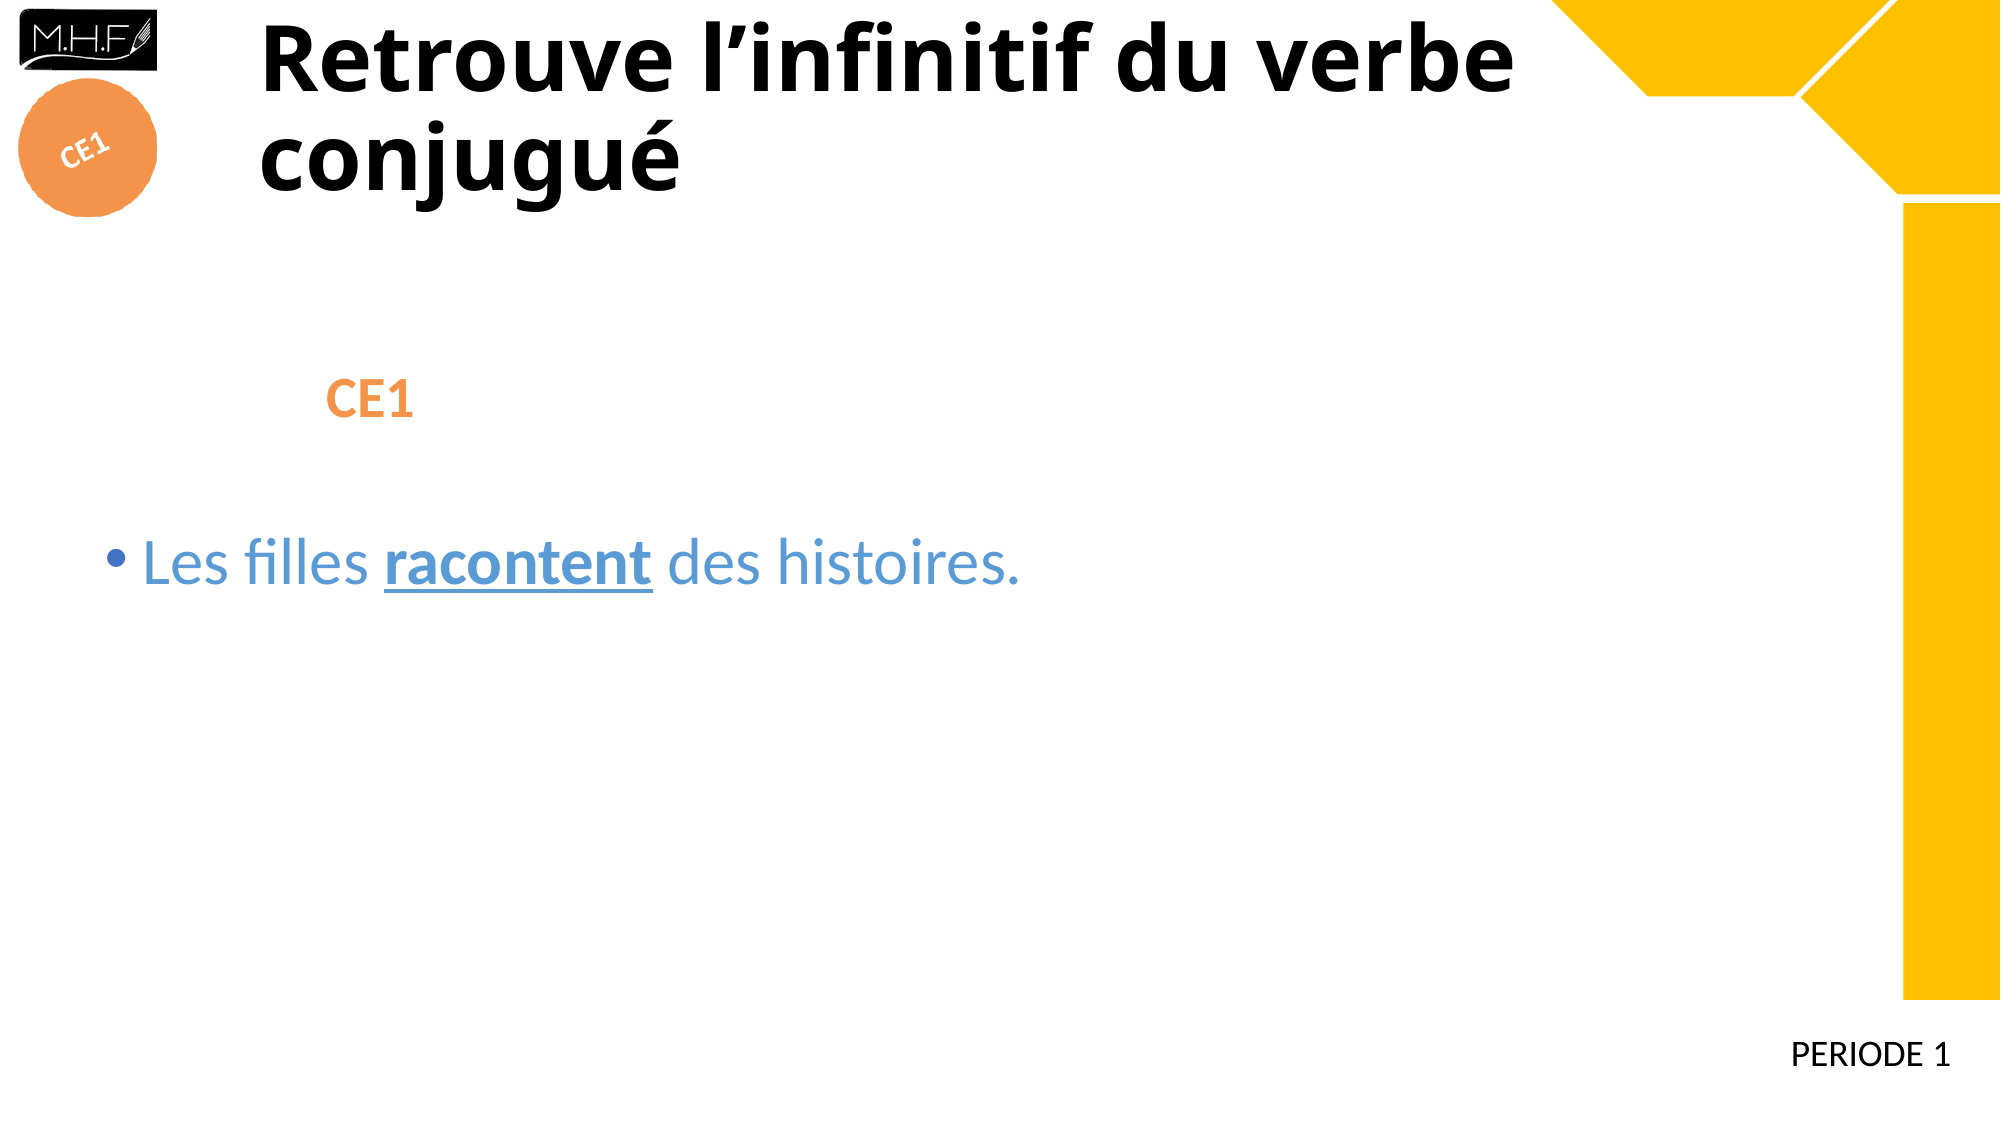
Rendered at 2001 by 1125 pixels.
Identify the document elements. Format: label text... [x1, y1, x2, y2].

title Retrouve l’infinitif du verbe conjugué [243, 3, 1863, 221]
picture [16, 7, 157, 74]
text_box [1902, 202, 2000, 1001]
text_box CE1 [70, 331, 671, 436]
text_box Les filles racontent des histoires. [70, 436, 1290, 619]
text_box PERIODE 1 [1362, 1021, 1967, 1082]
picture [18, 78, 157, 218]
text_box [1799, 0, 2000, 196]
text_box [1549, 0, 1892, 98]
